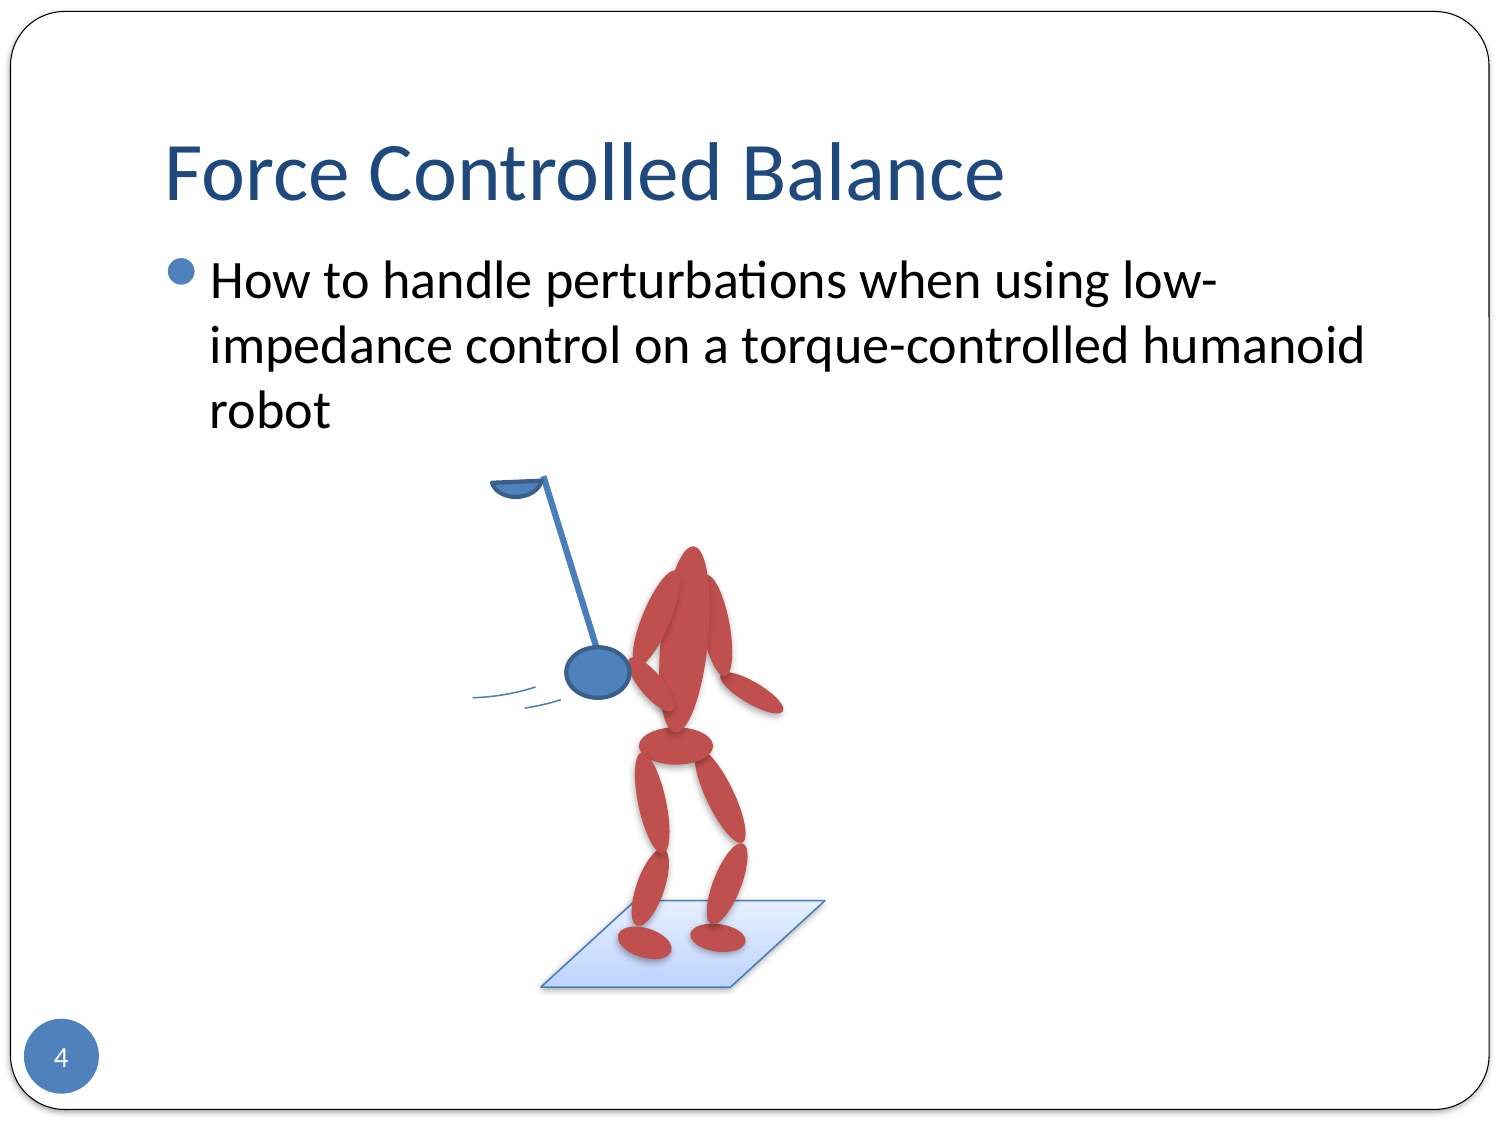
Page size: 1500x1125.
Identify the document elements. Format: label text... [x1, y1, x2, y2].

list How to handle perturbations when using low-impedance control on a torque-controlled humanoid robot [150, 237, 1425, 988]
title Force Controlled Balance [150, 45, 1425, 233]
slide_number 4 [23, 1018, 99, 1094]
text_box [274, 393, 826, 988]
